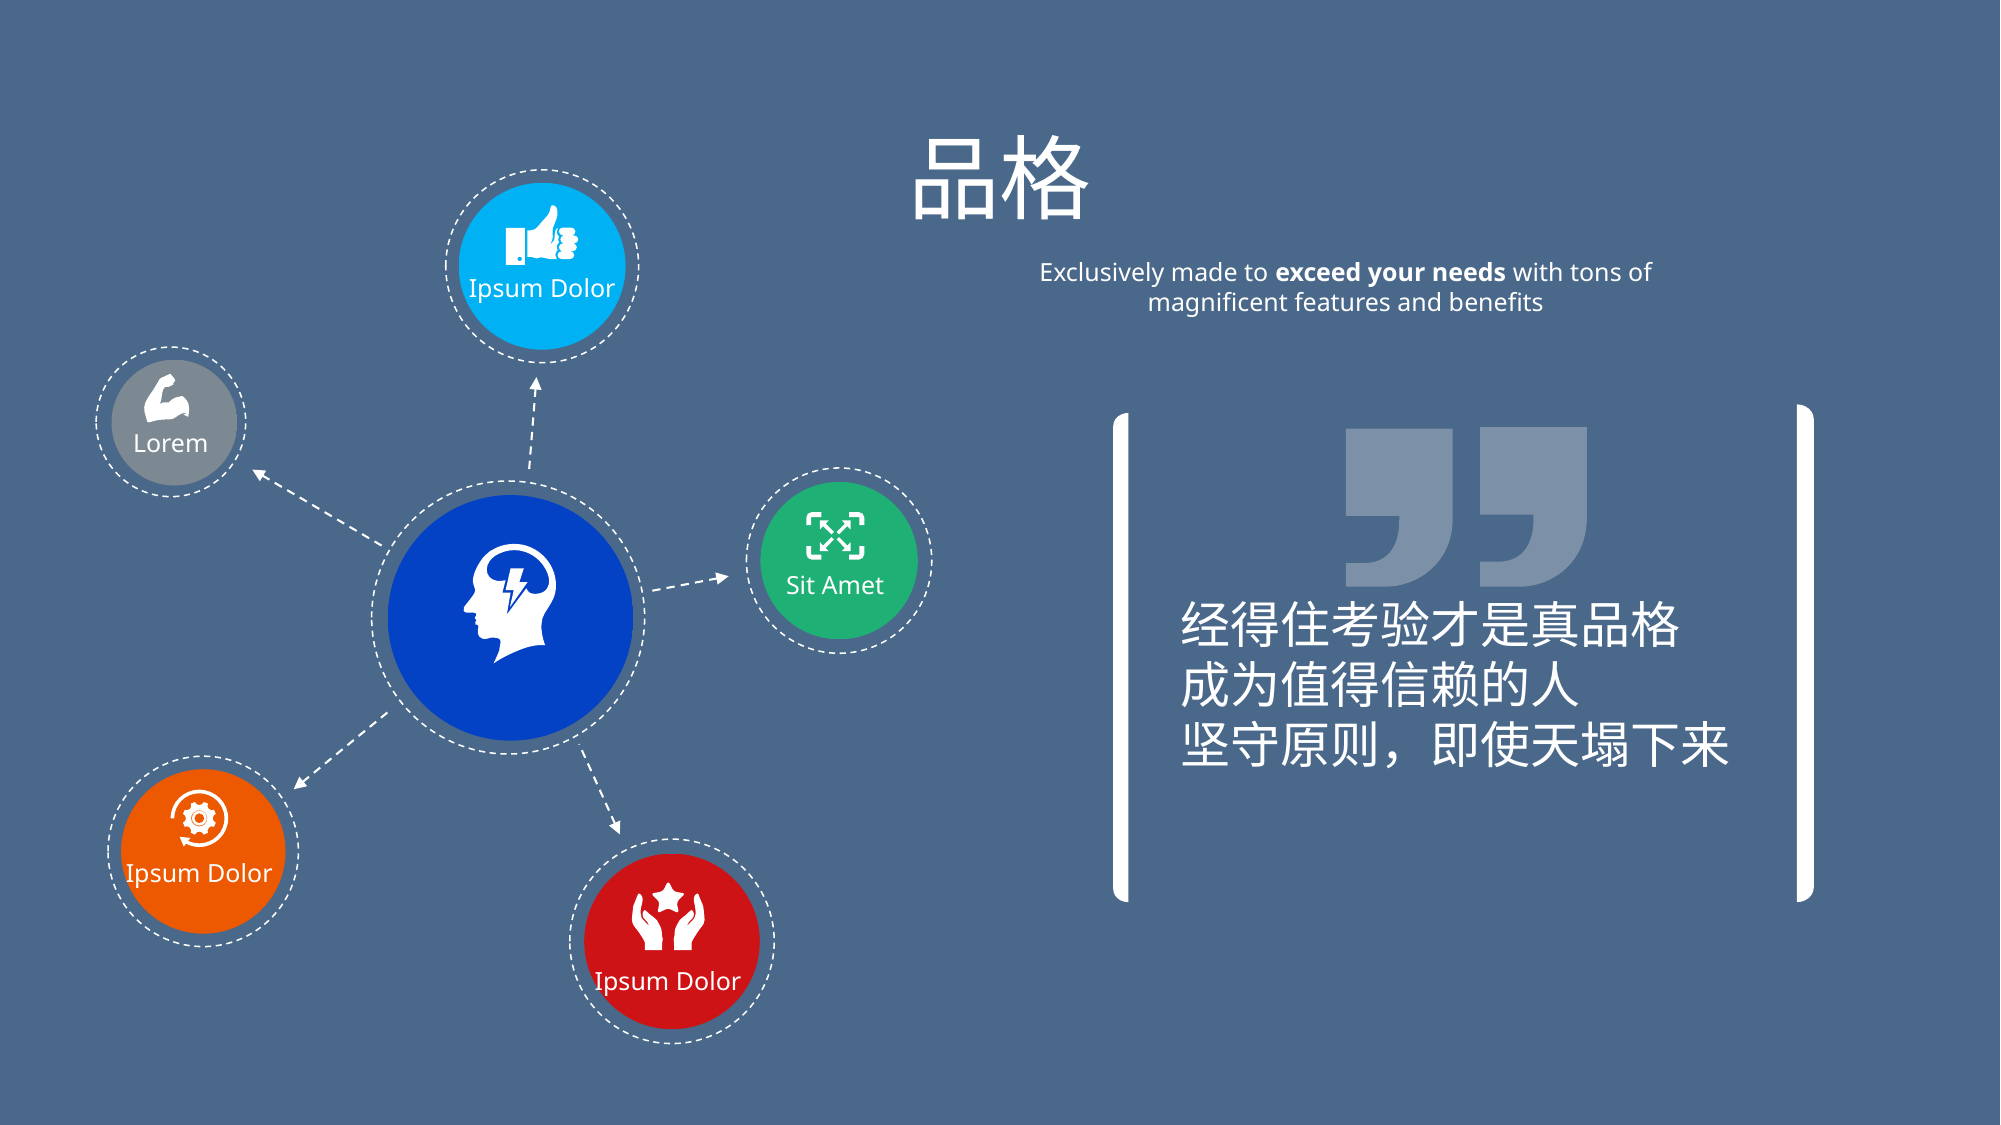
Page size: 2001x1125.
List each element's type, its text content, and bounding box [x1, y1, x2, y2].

text_box [819, 520, 834, 535]
text_box [652, 882, 685, 913]
text_box Ipsum Dolor [456, 266, 628, 309]
text_box [106, 755, 300, 948]
text_box [806, 512, 822, 526]
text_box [293, 709, 392, 790]
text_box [579, 744, 620, 835]
text_box Ipsum Dolor [113, 852, 285, 894]
text_box [849, 546, 865, 560]
text_box [631, 893, 663, 951]
text_box Ipsum Dolor [582, 959, 754, 1001]
text_box [1112, 412, 1129, 903]
text_box [170, 789, 229, 848]
text_box [505, 227, 525, 265]
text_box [252, 469, 384, 547]
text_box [529, 377, 537, 470]
text_box Lorem [121, 421, 221, 464]
title 品格 [616, 75, 1384, 291]
text_box [745, 466, 933, 655]
text_box [370, 480, 646, 756]
text_box [144, 373, 190, 423]
text_box [463, 543, 556, 664]
text_box [806, 546, 822, 560]
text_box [646, 576, 729, 592]
text_box [819, 537, 834, 552]
text_box [673, 893, 705, 951]
text_box [849, 512, 865, 526]
text_box Sit Amet [774, 563, 897, 606]
text_box [836, 537, 851, 552]
text_box [568, 838, 776, 1045]
text_box [527, 205, 579, 260]
text_box [1796, 782, 1815, 903]
list Exclusively made to exceed your needs with tons of magnificent features and benefits [962, 250, 1730, 900]
text_box [95, 346, 247, 498]
text_box [836, 520, 851, 535]
text_box [1796, 403, 1815, 586]
text_box [444, 168, 640, 364]
text_box 经得住考验才是真品格 成为值得信赖的人 坚守原则，即使天塌下来 [1165, 586, 1961, 782]
